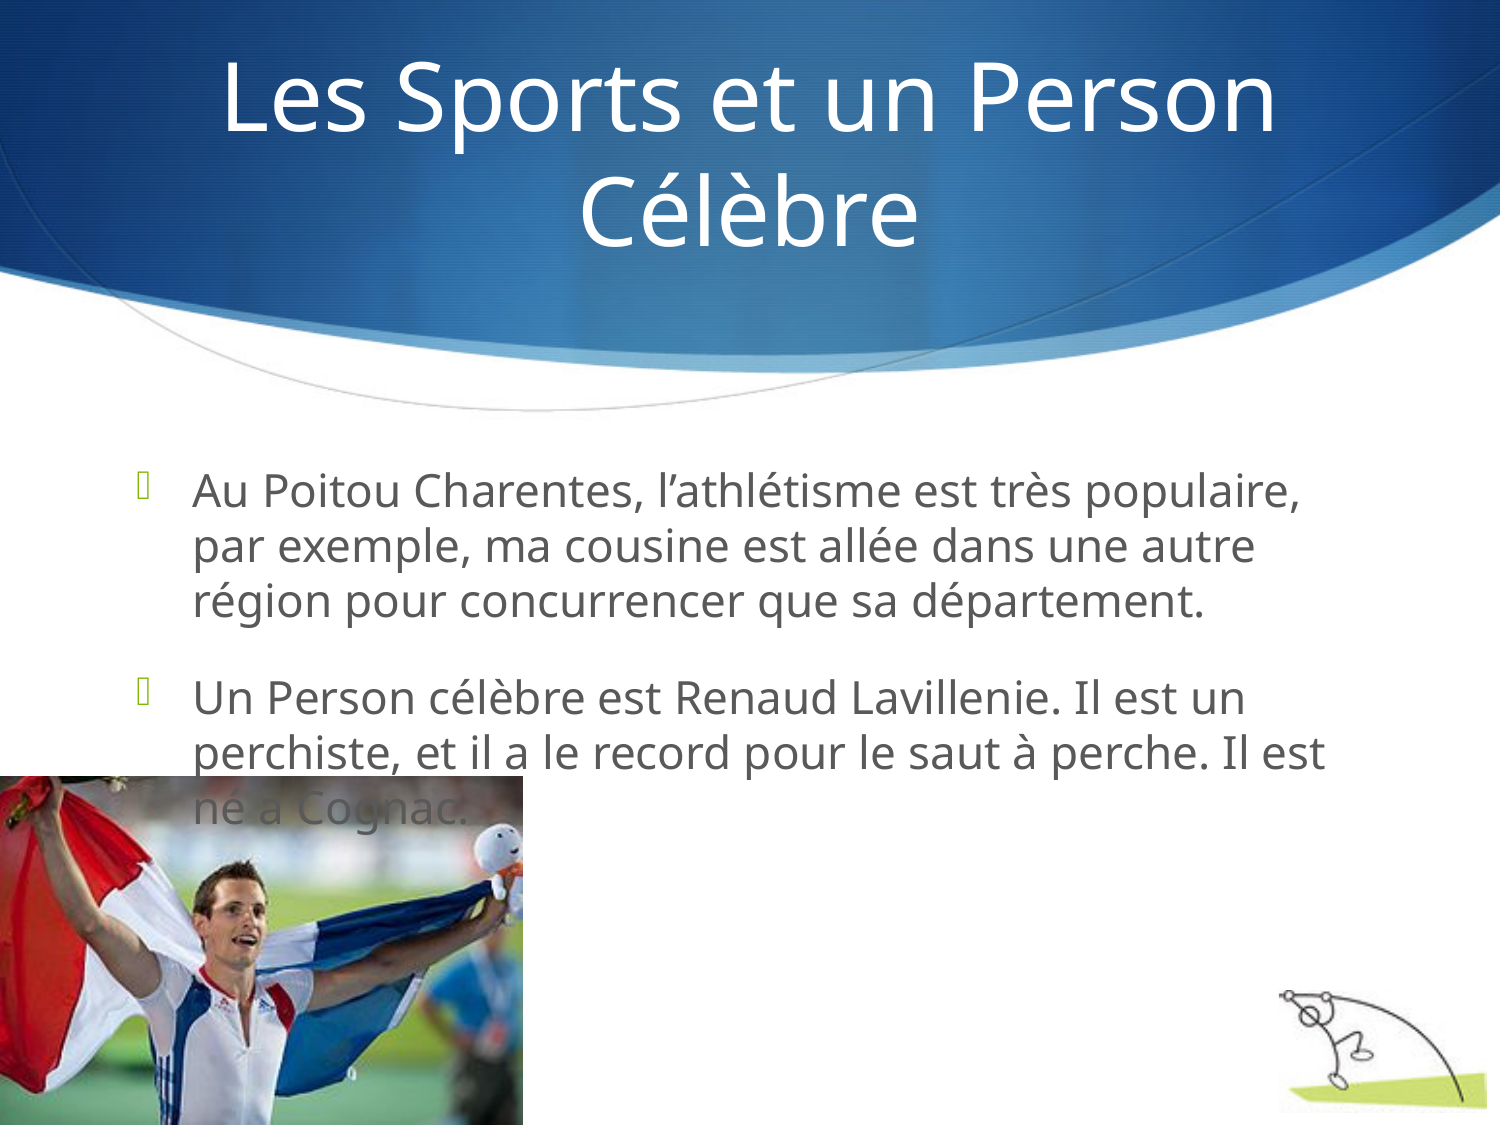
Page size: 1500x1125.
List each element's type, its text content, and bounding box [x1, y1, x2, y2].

title Les Sports et un Person Célèbre [75, 56, 1425, 245]
list Au Poitou Charentes, l’athlétisme est très populaire, par exemple, ma cousine est allée dans une autre région pour concurrencer que sa département. Un Person célèbre est Renaud Lavillenie. Il est un perchiste, et il a le record pour le saut à perche. Il est né à Cognac. [121, 454, 1379, 991]
picture [0, 0, 1500, 1125]
